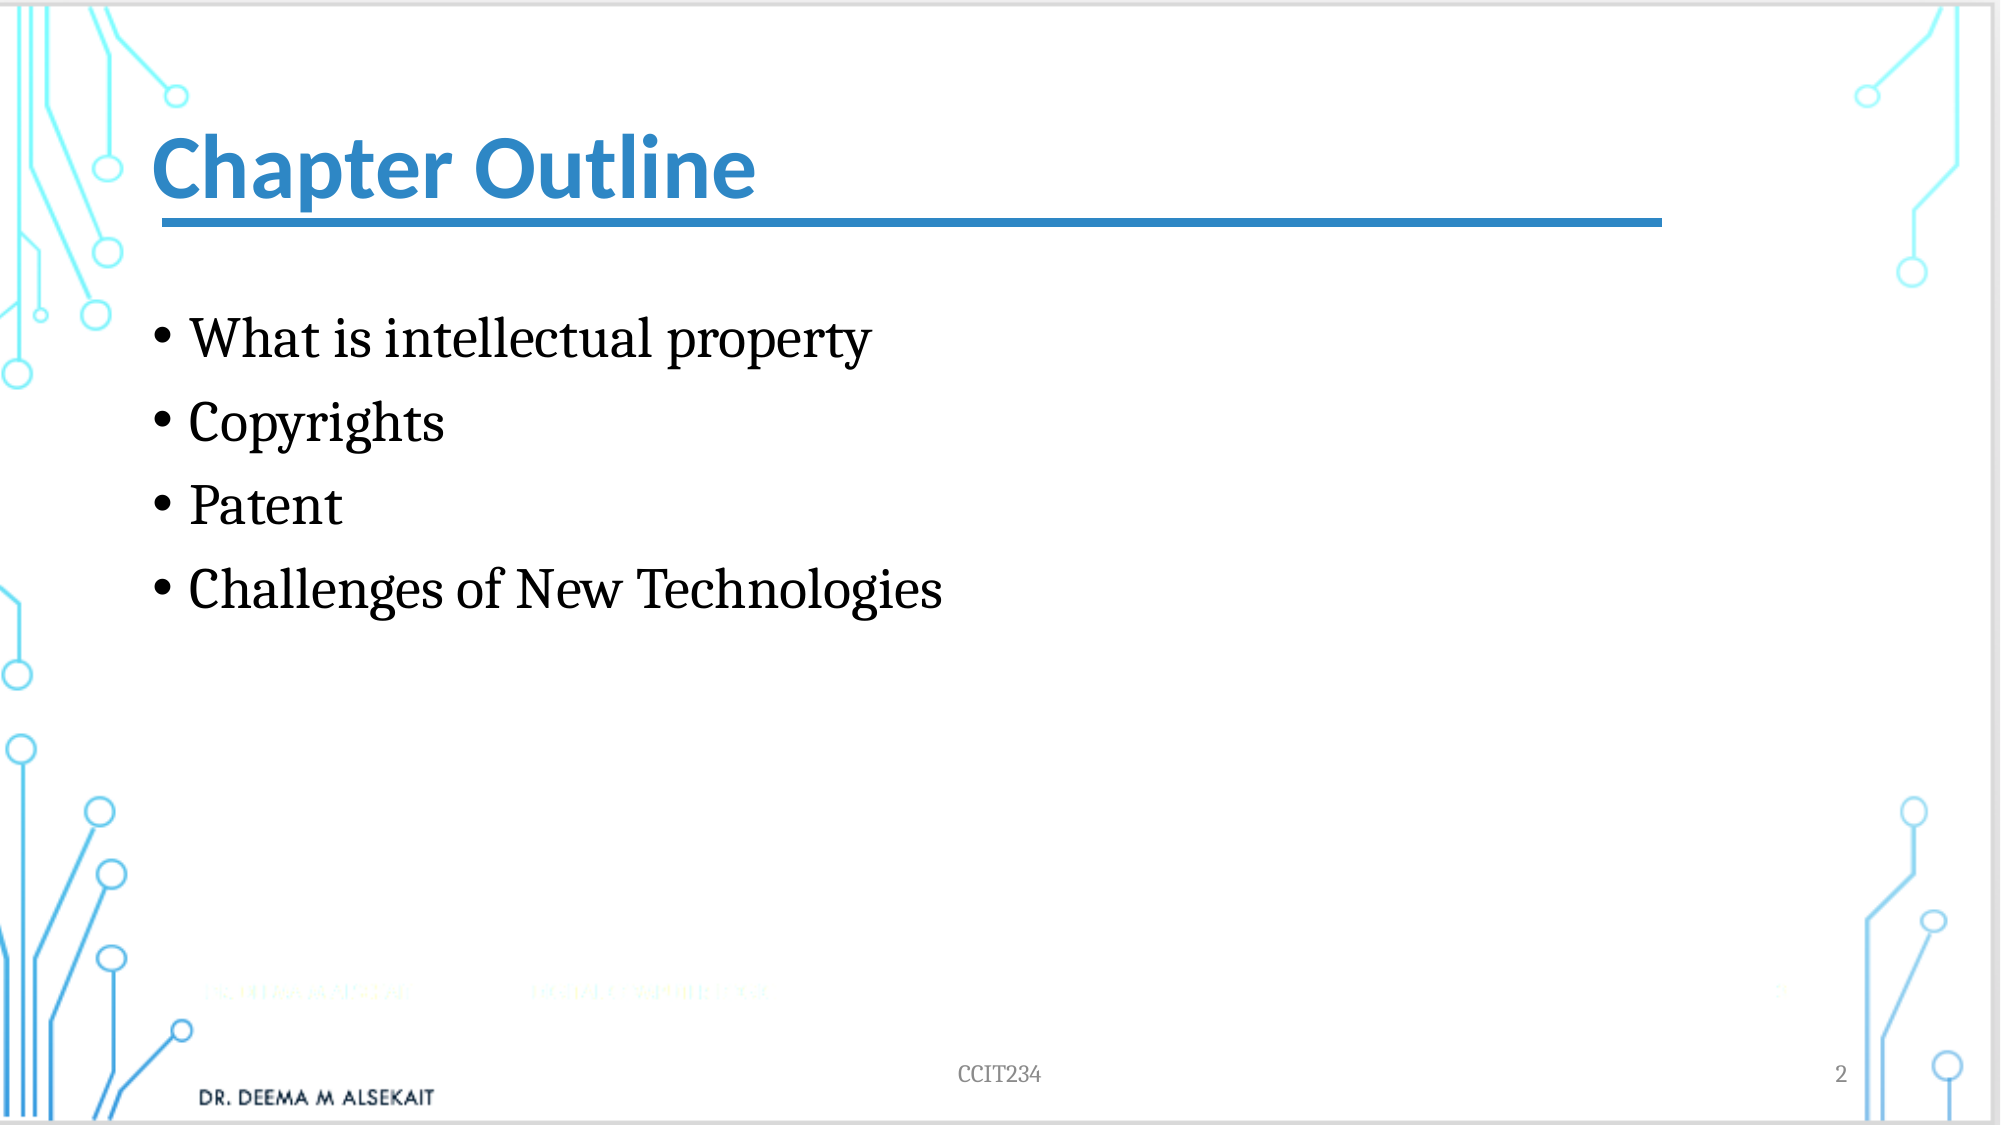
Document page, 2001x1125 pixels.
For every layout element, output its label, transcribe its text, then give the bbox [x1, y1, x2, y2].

title Chapter Outline [137, 59, 1863, 278]
picture [0, 0, 2001, 1125]
slide_number 2 [1412, 1042, 1863, 1103]
footer CCIT234 [662, 1042, 1338, 1103]
list What is intellectual property Copyrights Patent Challenges of New Technologies [137, 299, 1863, 1014]
